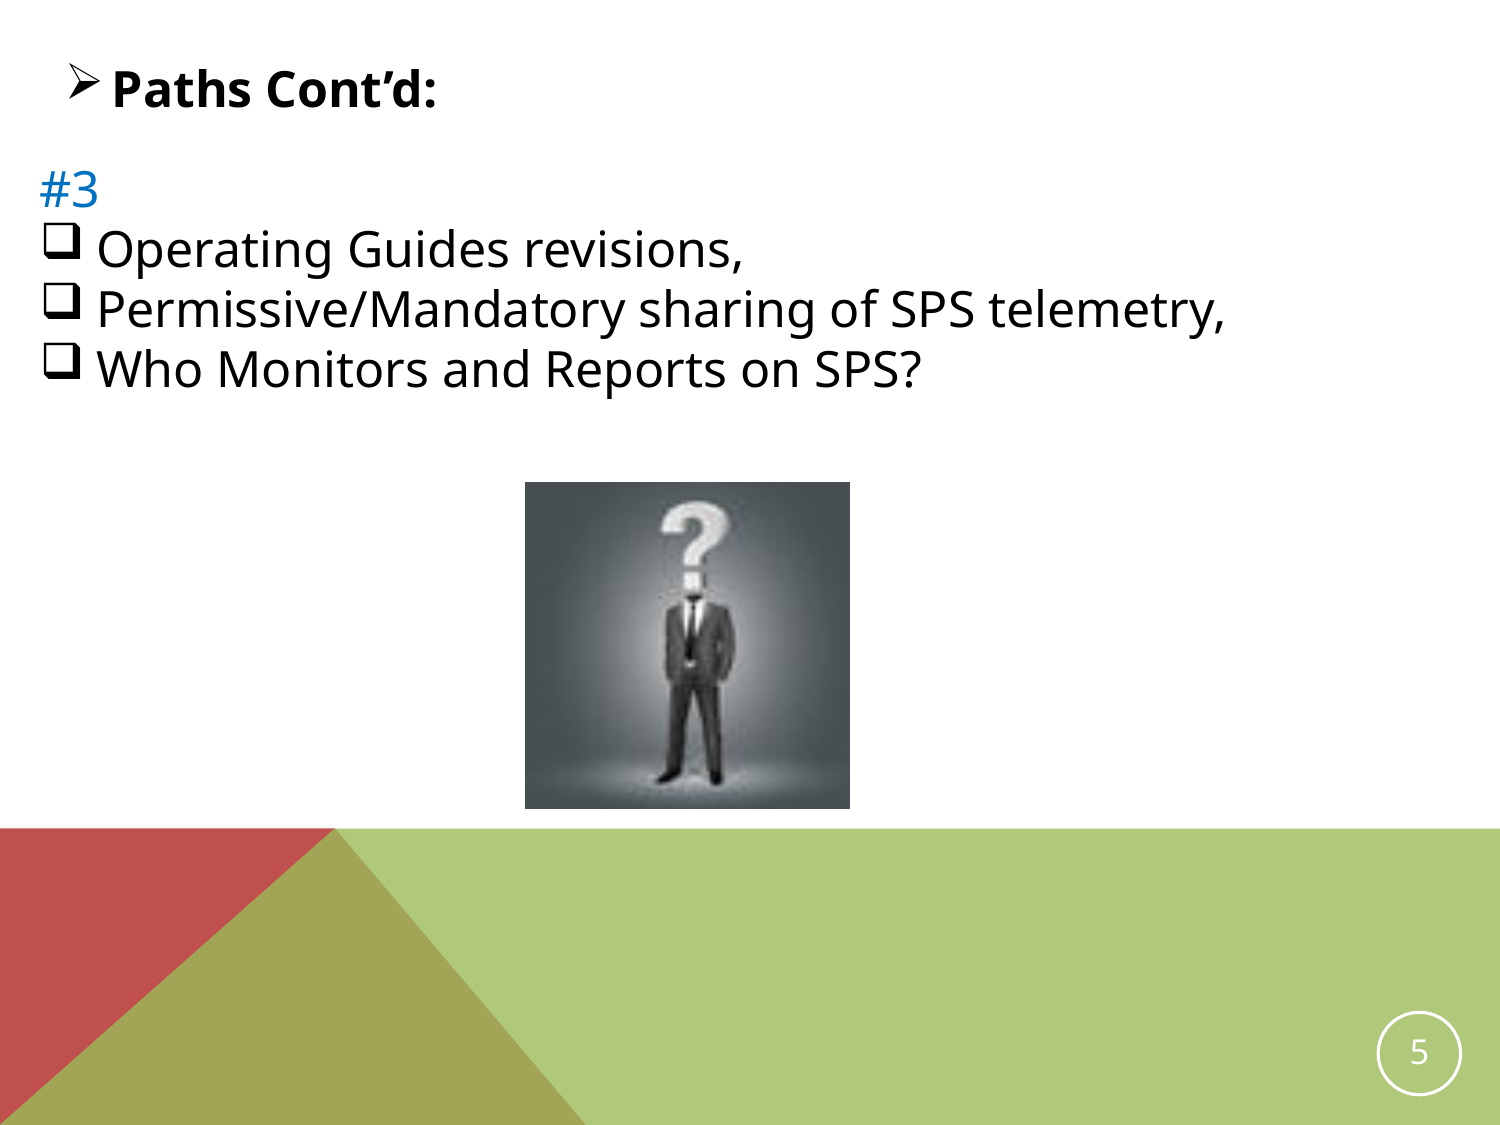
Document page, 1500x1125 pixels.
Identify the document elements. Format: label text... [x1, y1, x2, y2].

text_box Paths Cont’d: [50, 49, 1425, 125]
slide_number 5 [1376, 1010, 1463, 1097]
text_box #3 Operating Guides revisions, Permissive/Mandatory sharing of SPS telemetry, Who Monitors and Reports on SPS? [24, 149, 1475, 465]
picture [524, 482, 851, 809]
